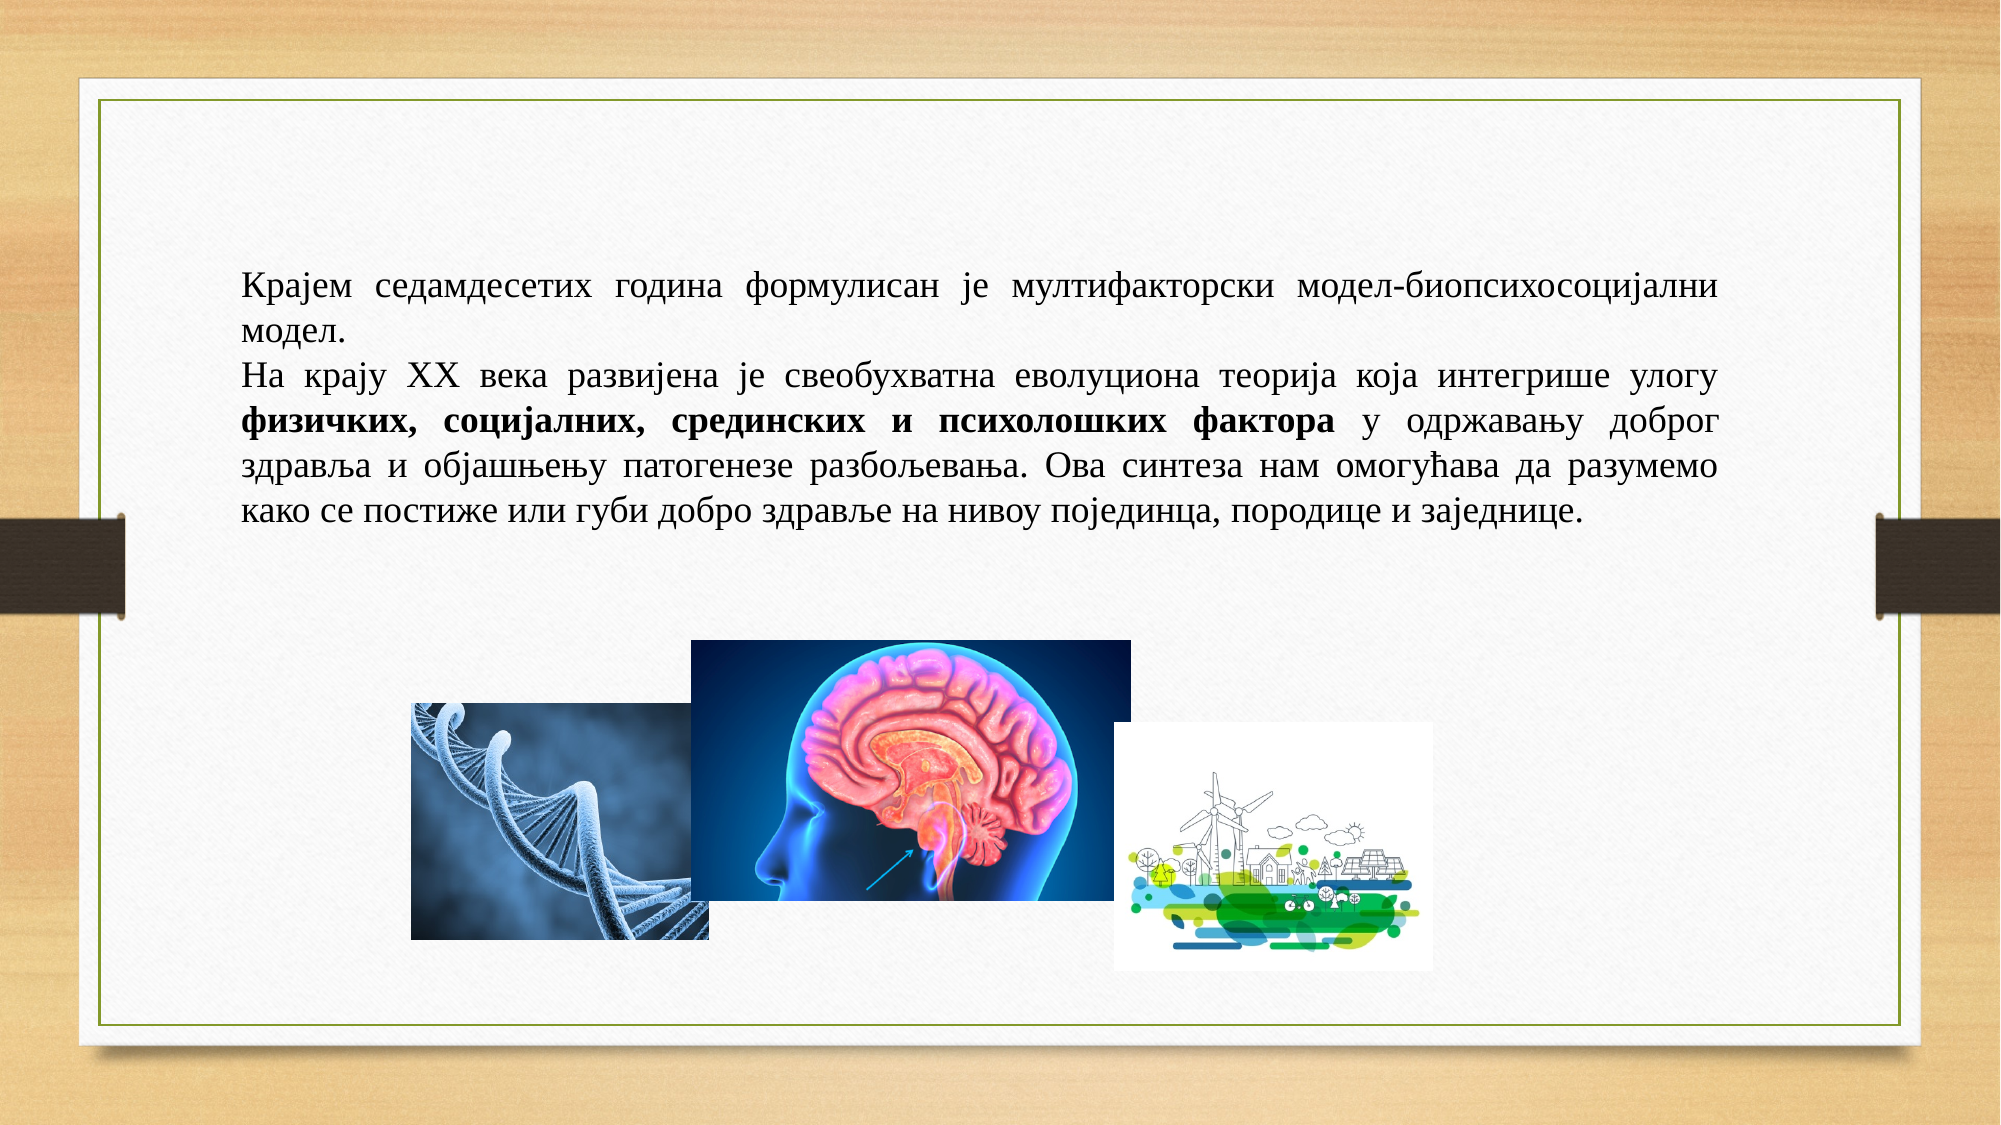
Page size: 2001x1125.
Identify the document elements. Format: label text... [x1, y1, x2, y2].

picture [0, 0, 2001, 1125]
text_box Крајем седамдесетих година формулисан је мултифакторски модел-биопсихосоцијални модел. На крају XX века развијена је свеобухватна еволуциона теорија која интегрише улогу физичких, социјалних, срединских и психолошких фактора у одржавању доброг здравља и објашњењу патогенезе разбољевања. Ова синтеза нам омогућава да разумемо како се постиже или губи добро здравље на нивоу појединца, породице и заједнице. [226, 252, 1735, 538]
